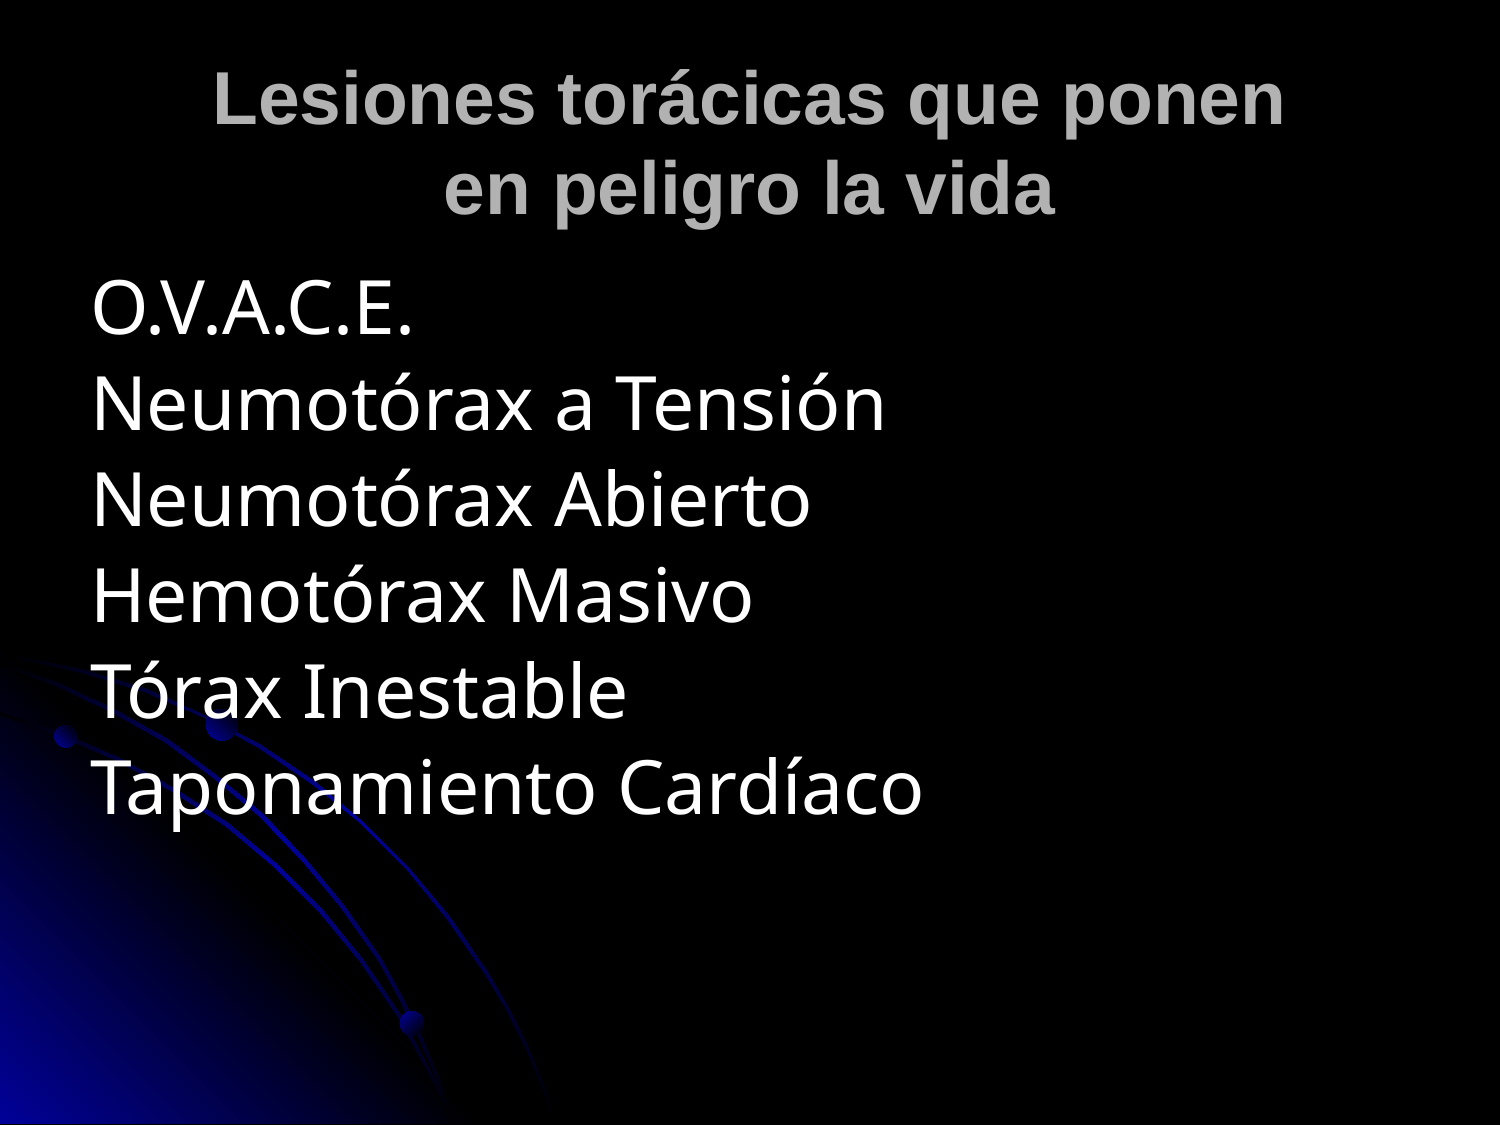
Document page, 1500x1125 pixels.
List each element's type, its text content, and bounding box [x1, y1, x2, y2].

list O.V.A.C.E. Neumotórax a Tensión Neumotórax Abierto Hemotórax Masivo Tórax Inestable Taponamiento Cardíaco [74, 262, 1426, 1006]
title Lesiones torácicas que ponen en peligro la vida [74, 45, 1426, 233]
